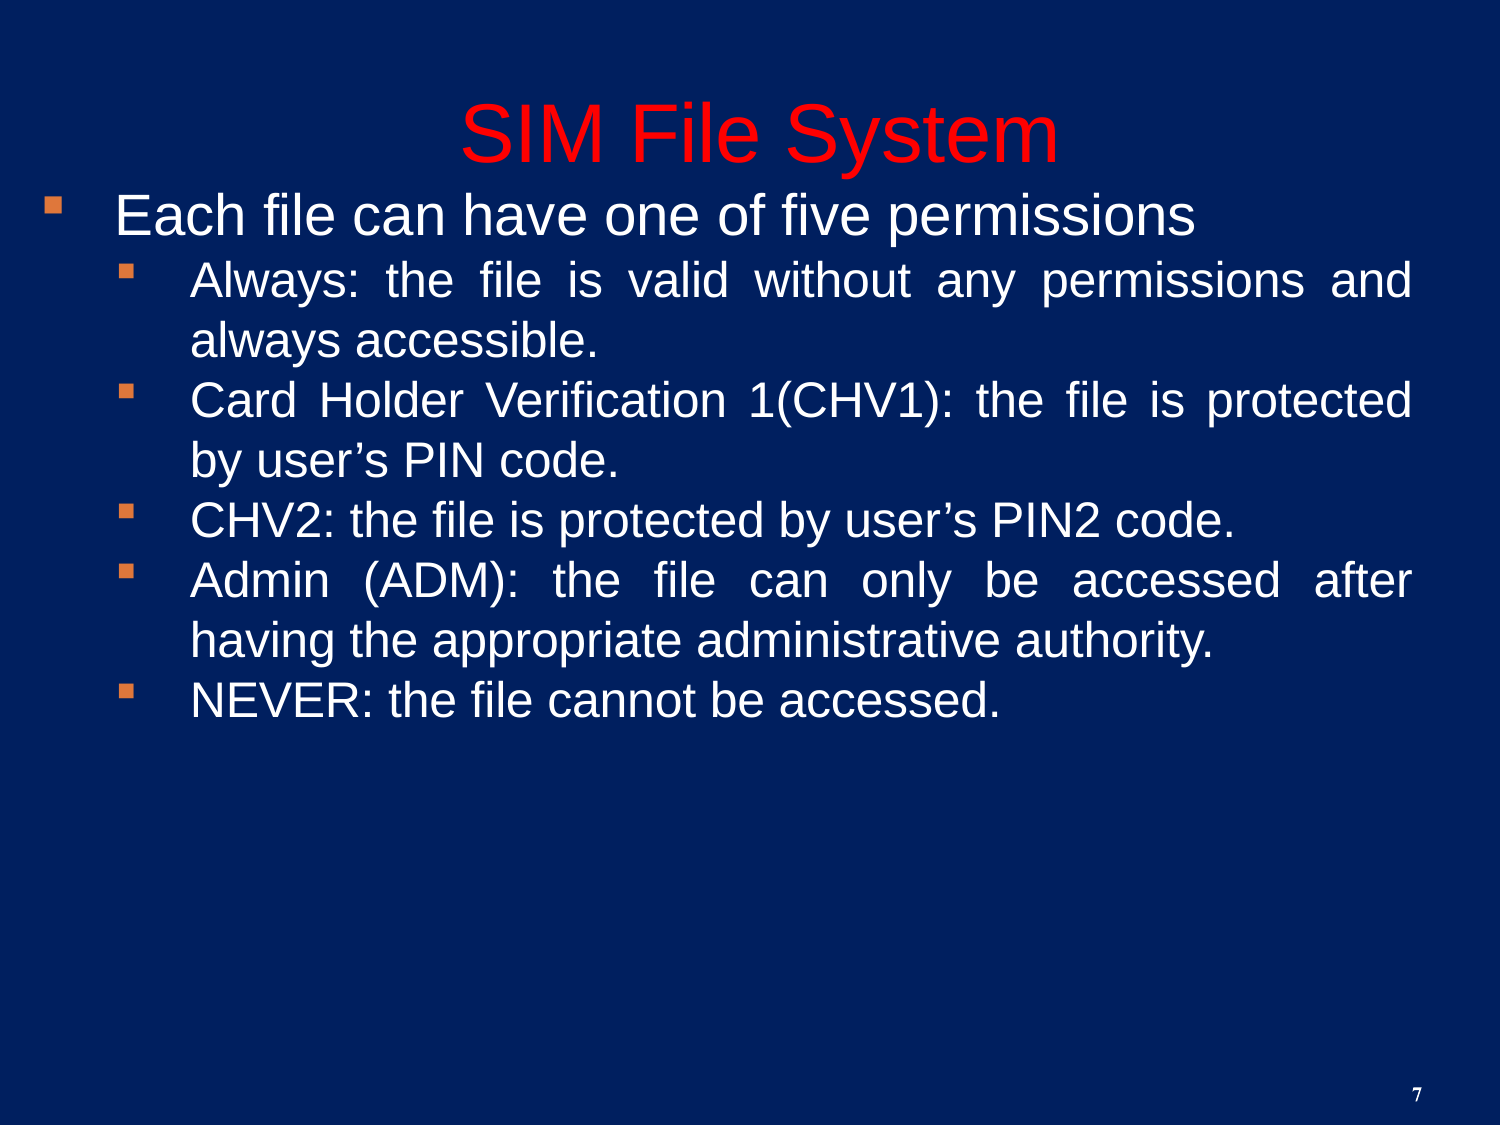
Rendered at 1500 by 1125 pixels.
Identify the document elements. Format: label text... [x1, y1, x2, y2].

title SIM File System [44, 53, 1456, 267]
text_box [1412, 1087, 1422, 1102]
text_box Each file can have one of five permissions Always: the file is valid without any permissions and always accessible. Card Holder Verification 1(CHV1): the file is protected by user’s PIN code. CHV2: the file is protected by user’s PIN2 code. Admin (ADM): the file can only be accessed after having the appropriate administrative authority. NEVER: the file cannot be accessed. [37, 177, 1413, 728]
